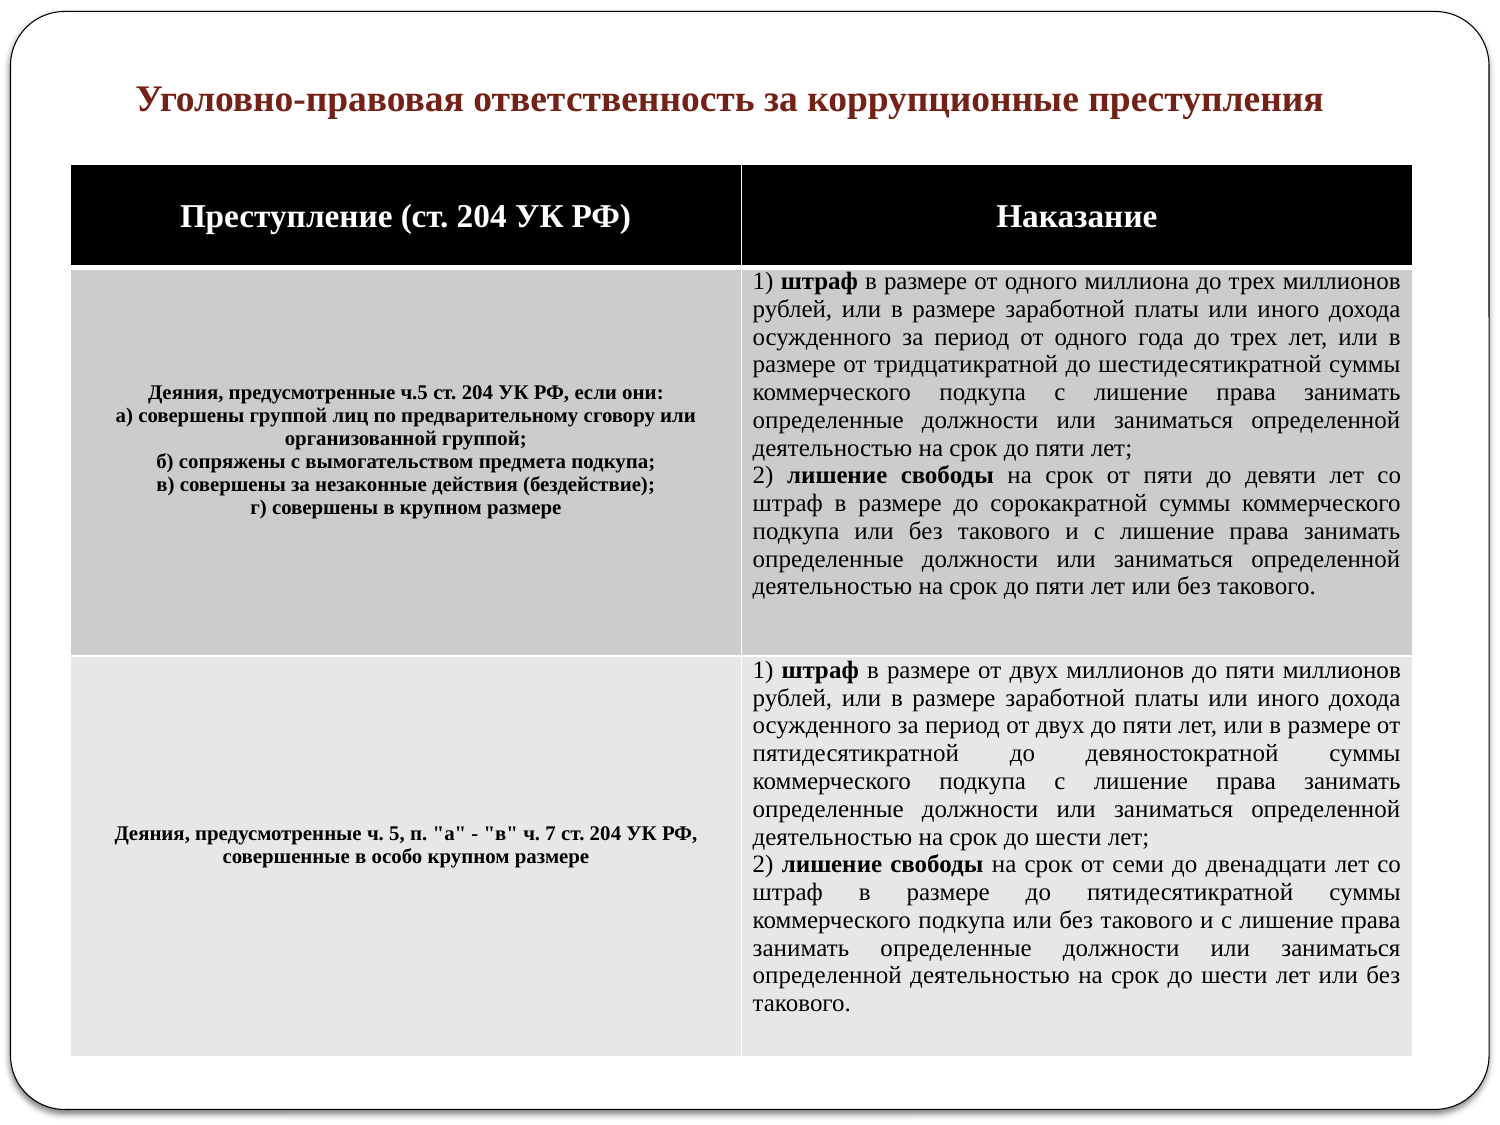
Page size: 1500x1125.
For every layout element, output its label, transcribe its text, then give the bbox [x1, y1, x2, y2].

table_cell Деяния, предусмотренные ч.5 ст. 204 УК РФ, если они: а) совершены группой лиц по предварительному сговору или организованной группой; б) сопряжены с вымогательством предмета подкупа; в) совершены за незаконные действия (бездействие); г) совершены в крупном размере [71, 270, 741, 655]
table_header Преступление (ст. 204 УК РФ) [71, 165, 741, 265]
table_cell Деяния, предусмотренные ч. 5, п. "а" - "в" ч. 7 ст. 204 УК РФ, совершенные в особо крупном размере [71, 657, 741, 1056]
text_box Уголовно-правовая ответственность за коррупционные преступления [58, 58, 1402, 135]
table_header Наказание [742, 165, 1412, 265]
table_cell 1) штраф в размере от двух миллионов до пяти миллионов рублей, или в размере заработной платы или иного дохода осужденного за период от двух до пяти лет, или в размере от пятидесятикратной до девяностократной суммы коммерческого подкупа с лишение права занимать определенные должности или заниматься определенной деятельностью на срок до шести лет; 2) лишение свободы на срок от семи до двенадцати лет со штраф в размере до пятидесятикратной суммы коммерческого подкупа или без такового и с лишение права занимать определенные должности или заниматься определенной деятельностью на срок до шести лет или без такового. [742, 657, 1412, 1056]
table_cell 1) штраф в размере от одного миллиона до трех миллионов рублей, или в размере заработной платы или иного дохода осужденного за период от одного года до трех лет, или в размере от тридцатикратной до шестидесятикратной суммы коммерческого подкупа с лишение права занимать определенные должности или заниматься определенной деятельностью на срок до пяти лет; 2) лишение свободы на срок от пяти до девяти лет со штраф в размере до сорокакратной суммы коммерческого подкупа или без такового и с лишение права занимать определенные должности или заниматься определенной деятельностью на срок до пяти лет или без такового. [742, 270, 1412, 655]
